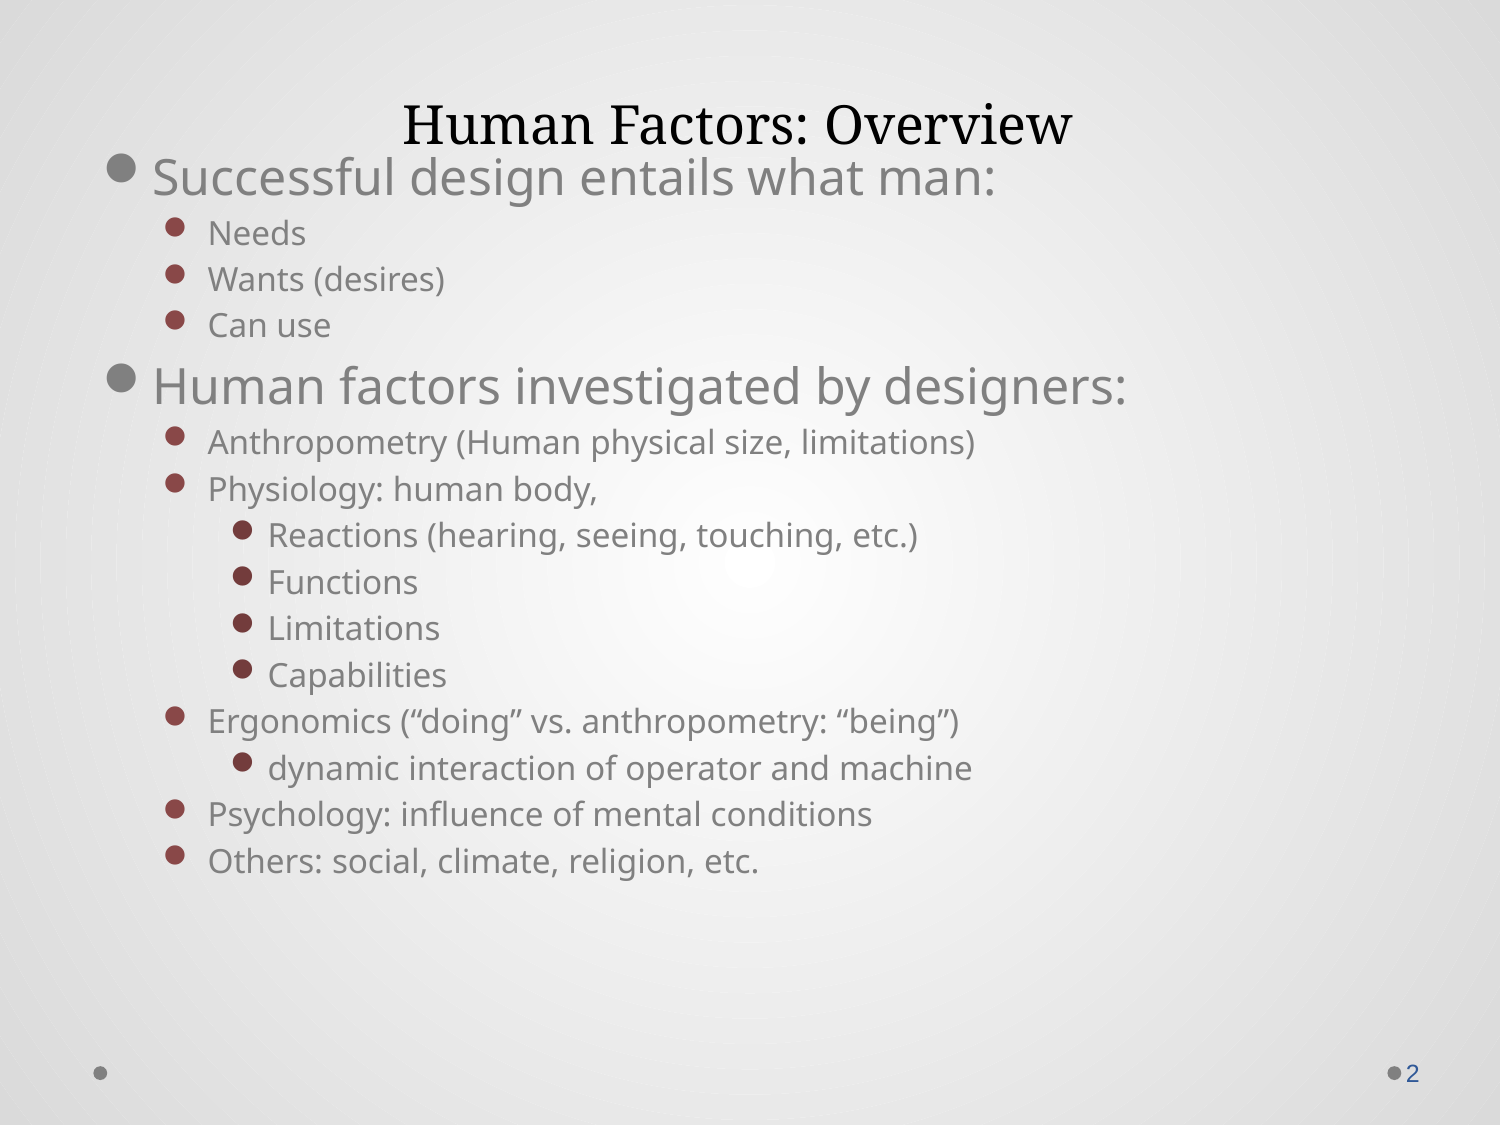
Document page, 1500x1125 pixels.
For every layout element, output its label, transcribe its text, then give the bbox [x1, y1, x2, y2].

title Human Factors: Overview [62, 62, 1413, 163]
slide_number 2 [1401, 1042, 1494, 1103]
list Successful design entails what man: Needs Wants (desires) Can use Human factors investigated by designers: Anthropometry (Human physical size, limitations) Physiology: human body, Reactions (hearing, seeing, touching, etc.) Functions Limitations Capabilities Ergonomics (“doing” vs. anthropometry: “being”) dynamic interaction of operator and machine Psychology: influence of mental conditions Others: social, climate, religion, etc. [87, 137, 1438, 1113]
